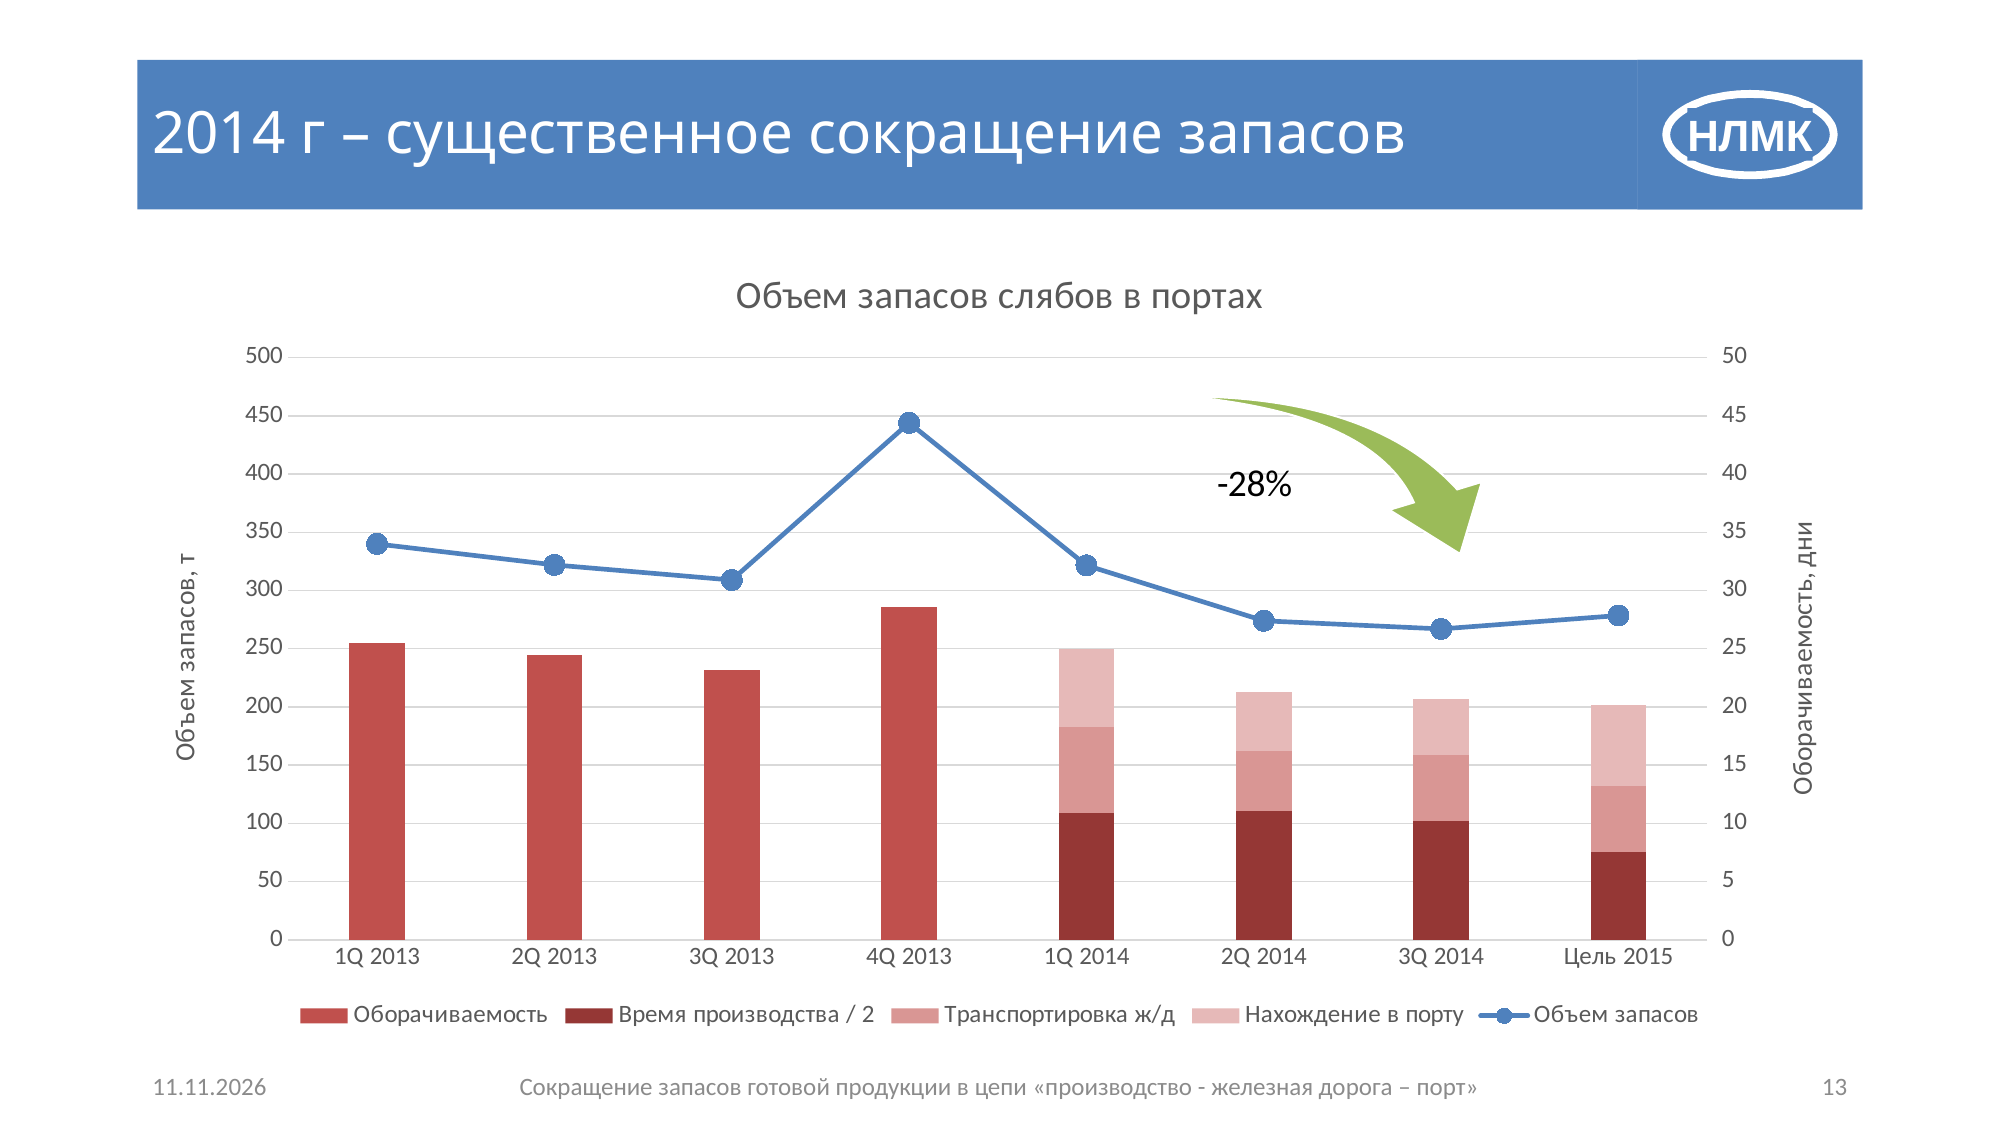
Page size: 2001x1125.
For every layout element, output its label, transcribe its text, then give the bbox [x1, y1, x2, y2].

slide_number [137, 1068, 458, 1103]
chart [137, 243, 1863, 1035]
slide_number 13 [1412, 1068, 1863, 1103]
title 2014 г – существенное сокращение запасов [137, 59, 1638, 210]
footer Сокращение запасов готовой продукции в цепи «производство - железная дорога – порт» [458, 1068, 1412, 1103]
